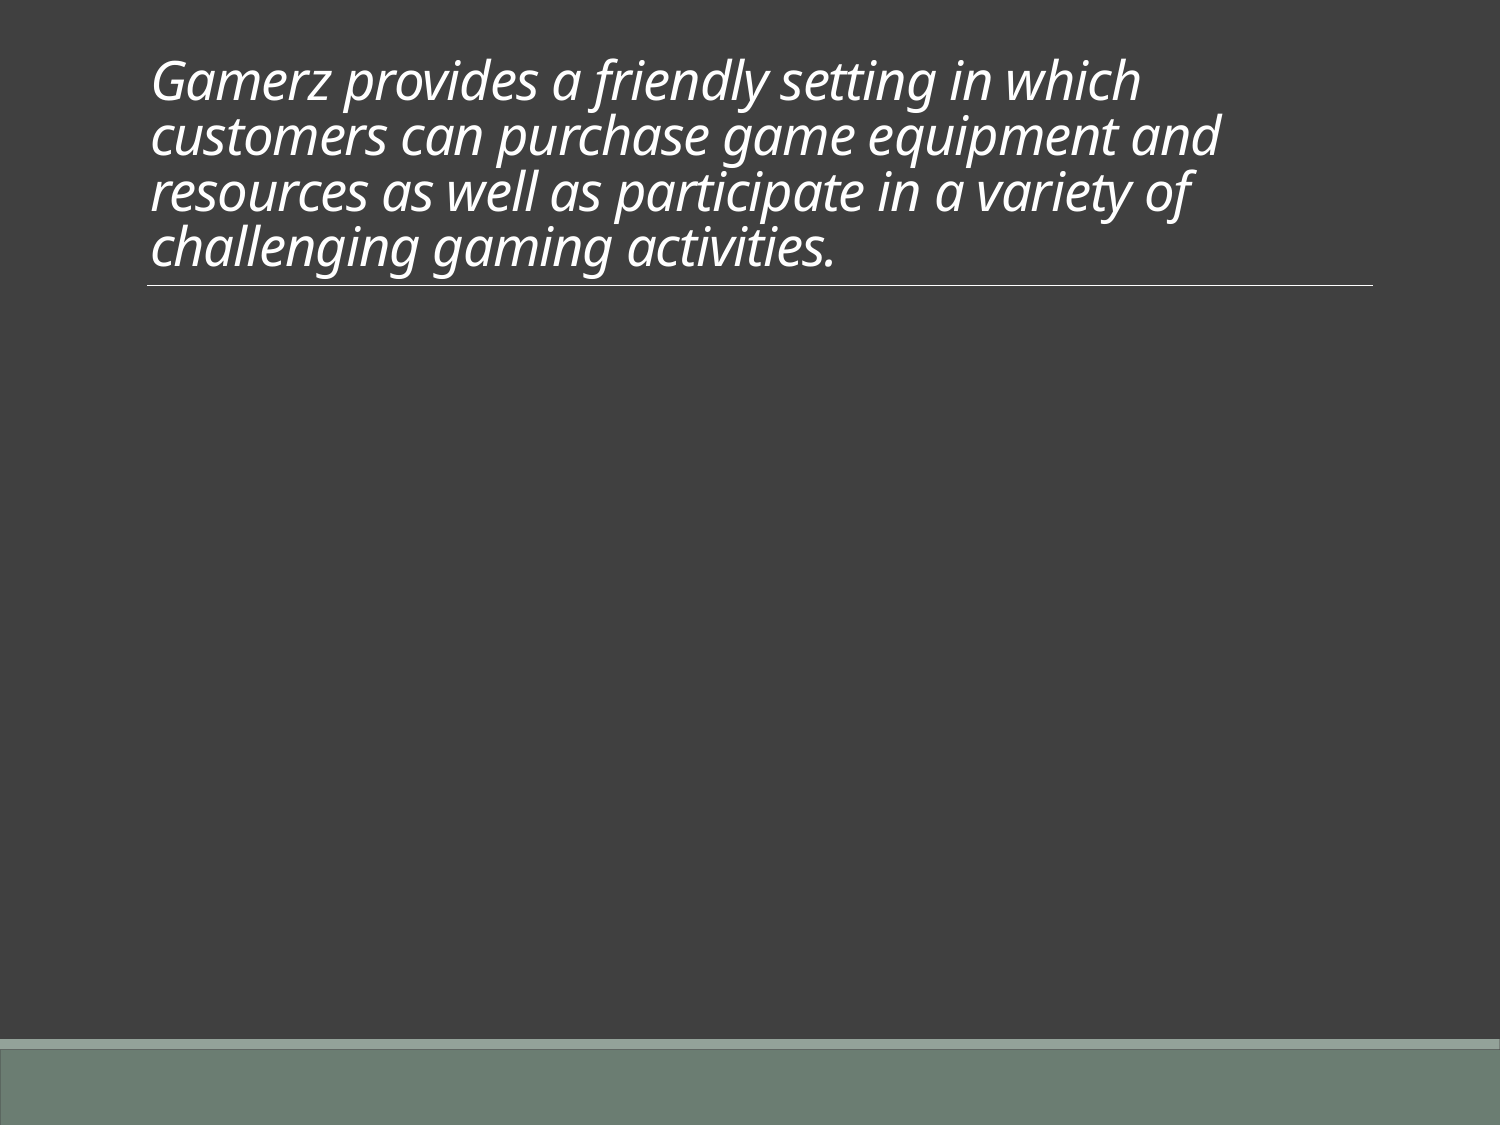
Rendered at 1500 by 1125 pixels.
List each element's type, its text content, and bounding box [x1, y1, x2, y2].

title Gamerz provides a friendly setting in which customers can purchase game equipment and resources as well as participate in a variety of challenging gaming activities. [135, 47, 1373, 285]
